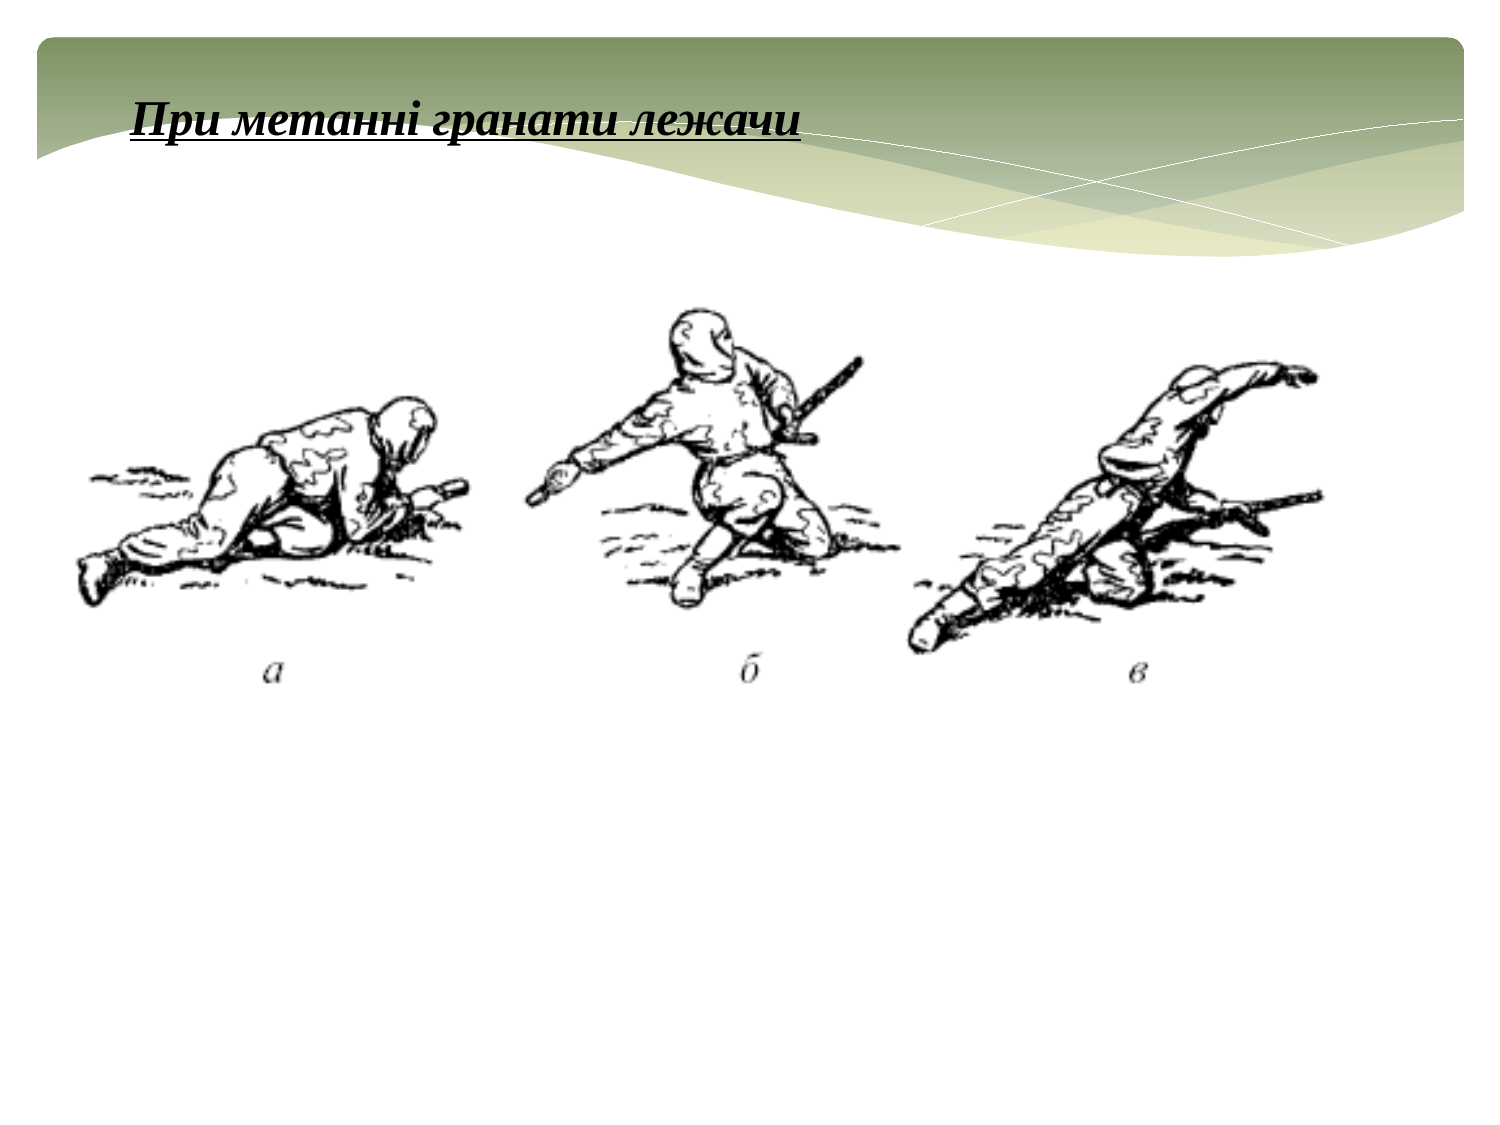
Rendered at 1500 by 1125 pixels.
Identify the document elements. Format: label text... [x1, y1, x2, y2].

text_box При метанні гранати лежачи [115, 78, 829, 153]
picture [68, 298, 1341, 726]
